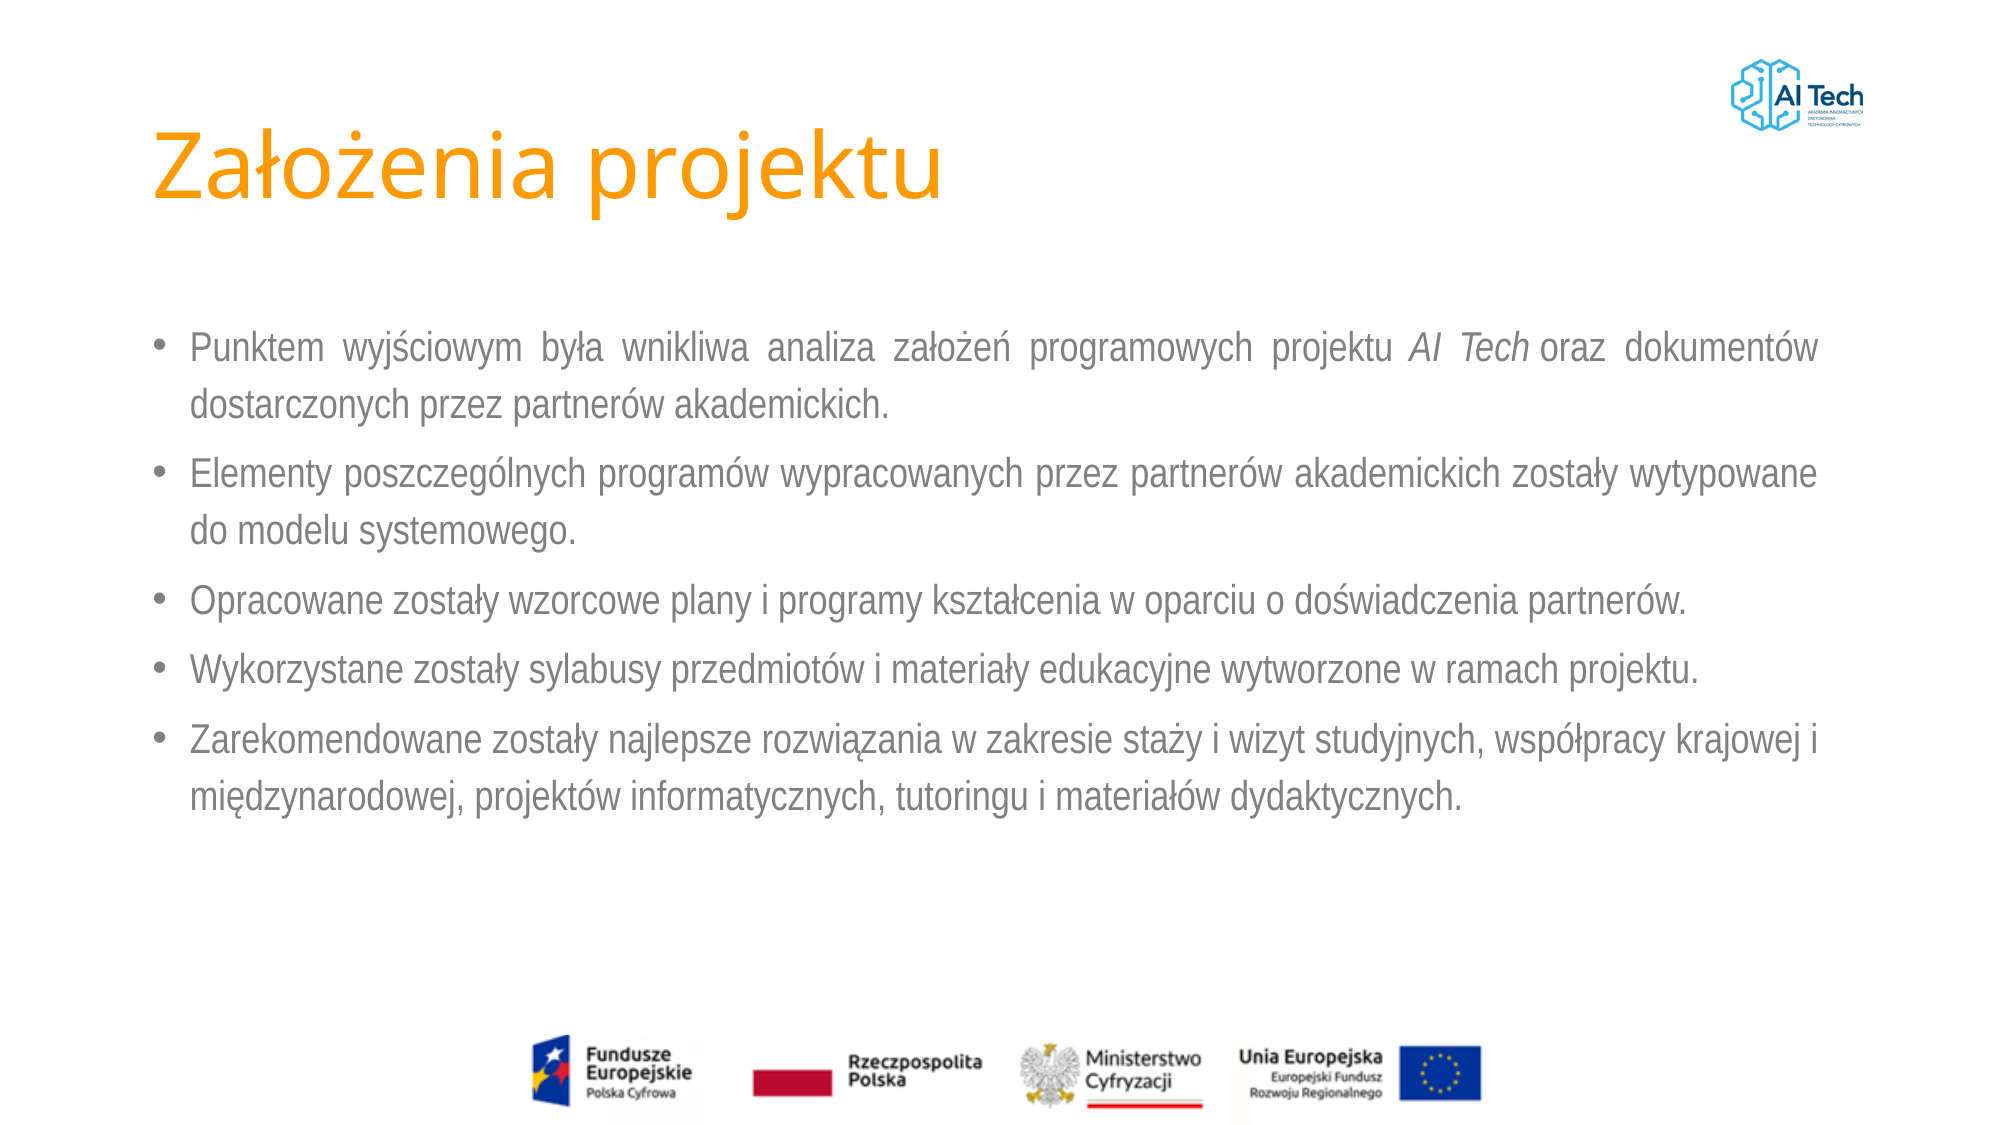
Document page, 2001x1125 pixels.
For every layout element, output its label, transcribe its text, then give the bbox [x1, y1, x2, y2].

list Punktem wyjściowym była wnikliwa analiza założeń programowych projektu AI Tech oraz dokumentów dostarczonych przez partnerów akademickich. Elementy poszczególnych programów wypracowanych przez partnerów akademickich zostały wytypowane do modelu systemowego. Opracowane zostały wzorcowe plany i programy kształcenia w oparciu o doświadczenia partnerów. Wykorzystane zostały sylabusy przedmiotów i materiały edukacyjne wytworzone w ramach projektu. Zarekomendowane zostały najlepsze rozwiązania w zakresie staży i wizyt studyjnych, współpracy krajowej i międzynarodowej, projektów informatycznych, tutoringu i materiałów dydaktycznych. [137, 304, 1834, 1019]
title Założenia projektu [137, 59, 1863, 278]
picture [499, 1035, 1501, 1125]
